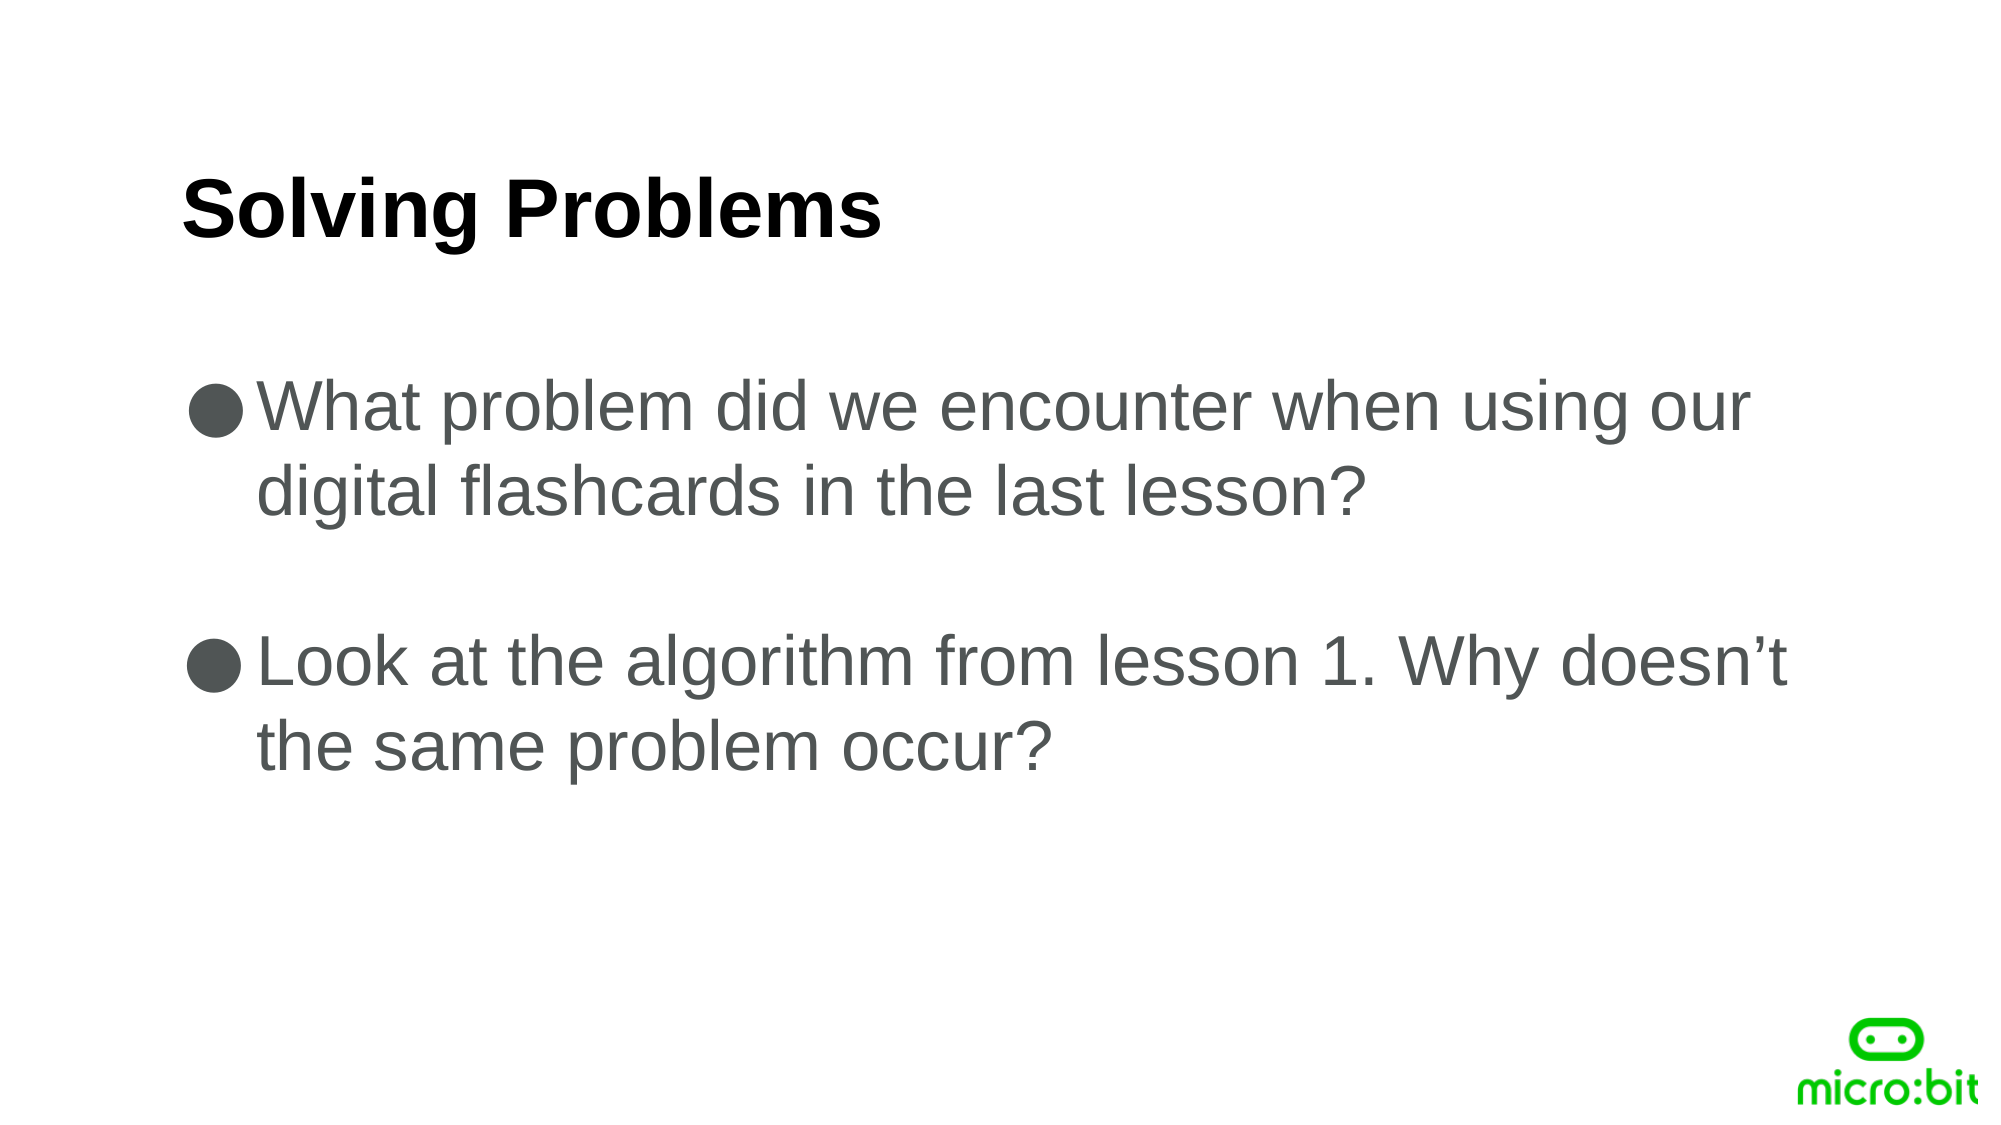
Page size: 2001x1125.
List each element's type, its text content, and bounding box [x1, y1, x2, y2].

picture [1797, 1017, 1978, 1106]
text_box Solving Problems What problem did we encounter when using our digital flashcards in the last lesson? Look at the algorithm from lesson 1. Why doesn’t the same problem occur? [166, 60, 1918, 884]
